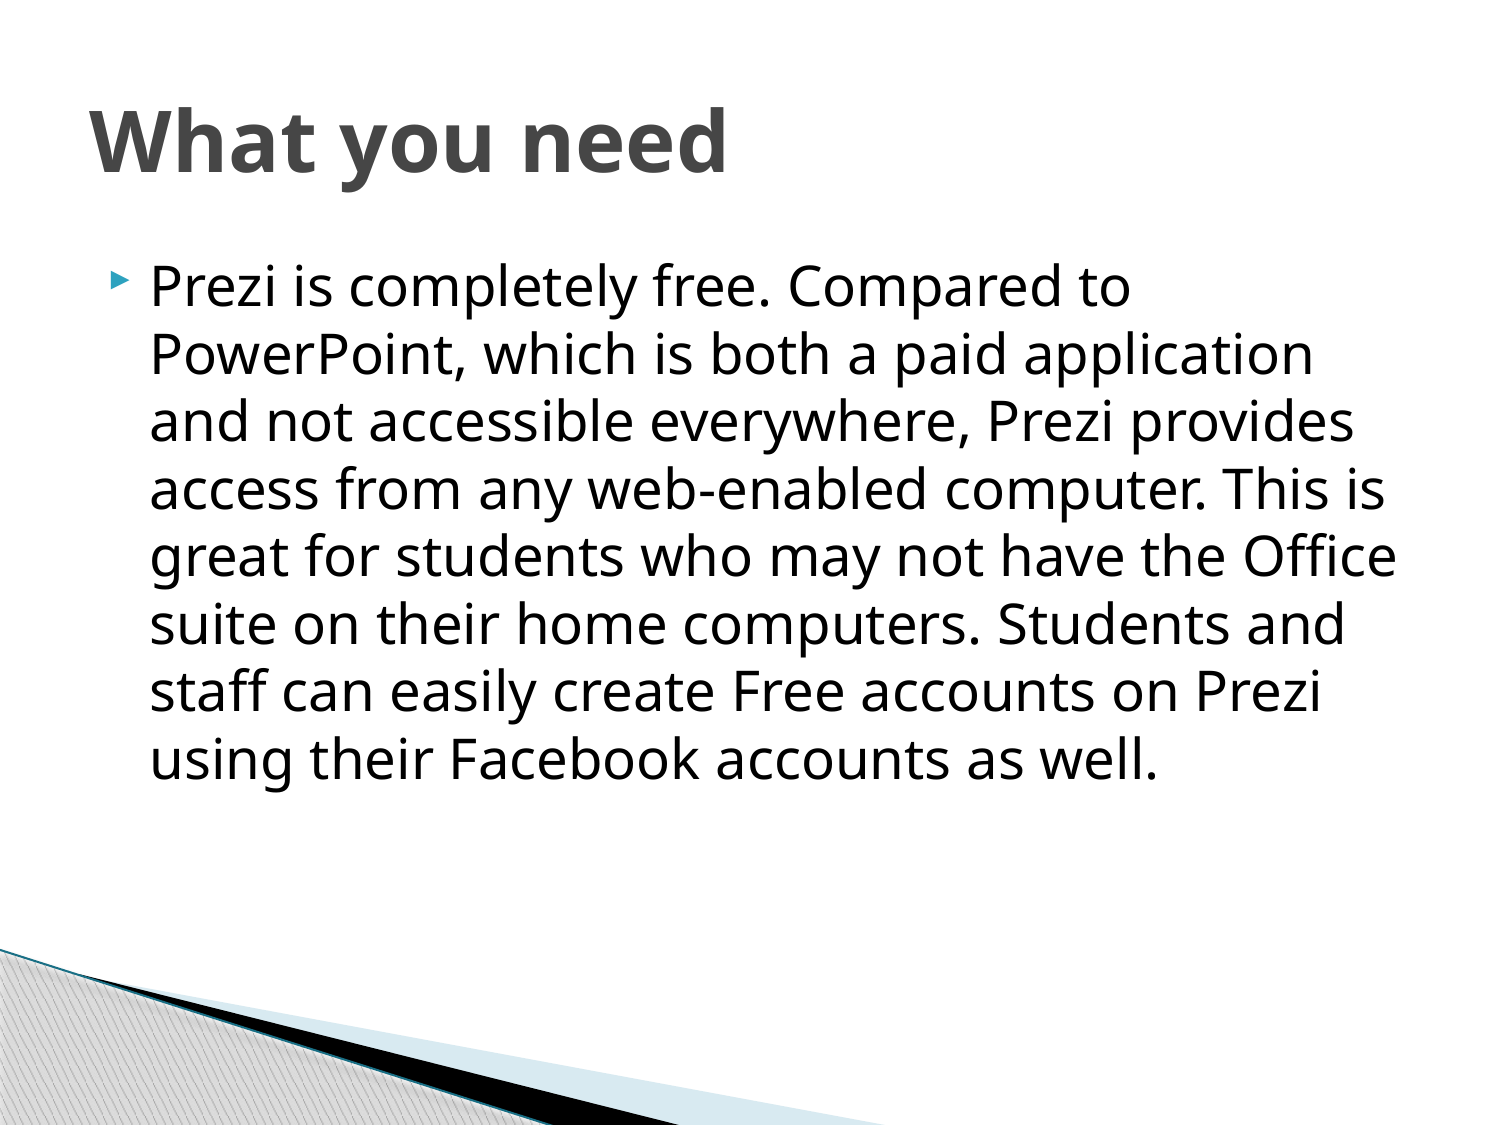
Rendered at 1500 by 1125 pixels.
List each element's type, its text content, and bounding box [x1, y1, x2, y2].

list Prezi is completely free. Compared to PowerPoint, which is both a paid application and not accessible everywhere, Prezi provides access from any web-enabled computer. This is great for students who may not have the Office suite on their home computers. Students and staff can easily create Free accounts on Prezi using their Facebook accounts as well. [75, 243, 1425, 986]
title What you need [75, 45, 1425, 233]
